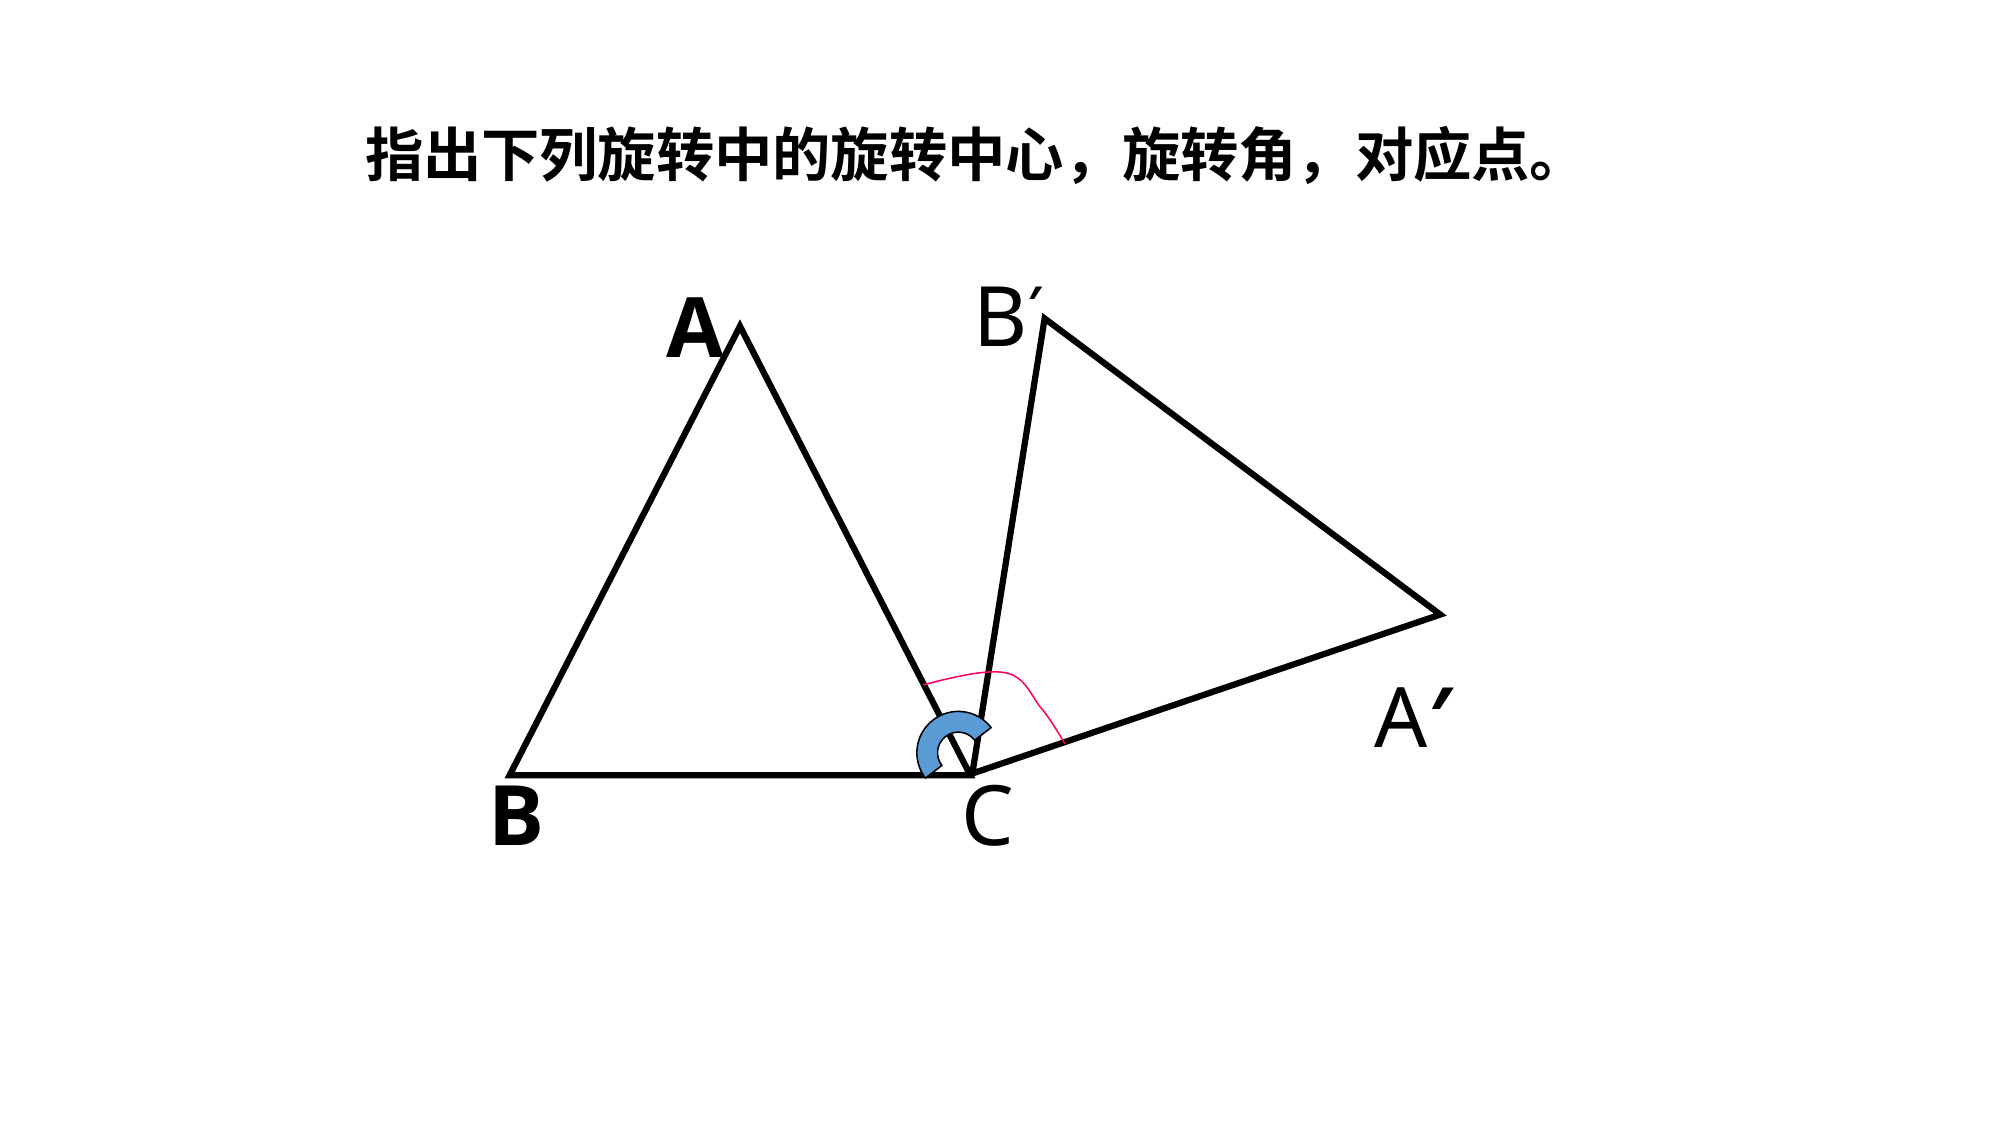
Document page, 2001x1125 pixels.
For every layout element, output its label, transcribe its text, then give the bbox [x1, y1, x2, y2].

text_box A′ [1360, 657, 1591, 772]
text_box B′ [958, 255, 1089, 371]
text_box A [651, 267, 758, 382]
text_box [520, 361, 940, 776]
text_box 指出下列旋转中的旋转中心，旋转角，对应点。 [350, 111, 1603, 196]
text_box [988, 351, 1441, 743]
text_box B [474, 754, 581, 870]
text_box [930, 735, 960, 776]
text_box [975, 710, 1063, 754]
text_box C [946, 754, 1125, 870]
text_box [916, 711, 992, 779]
text_box [923, 671, 1066, 744]
